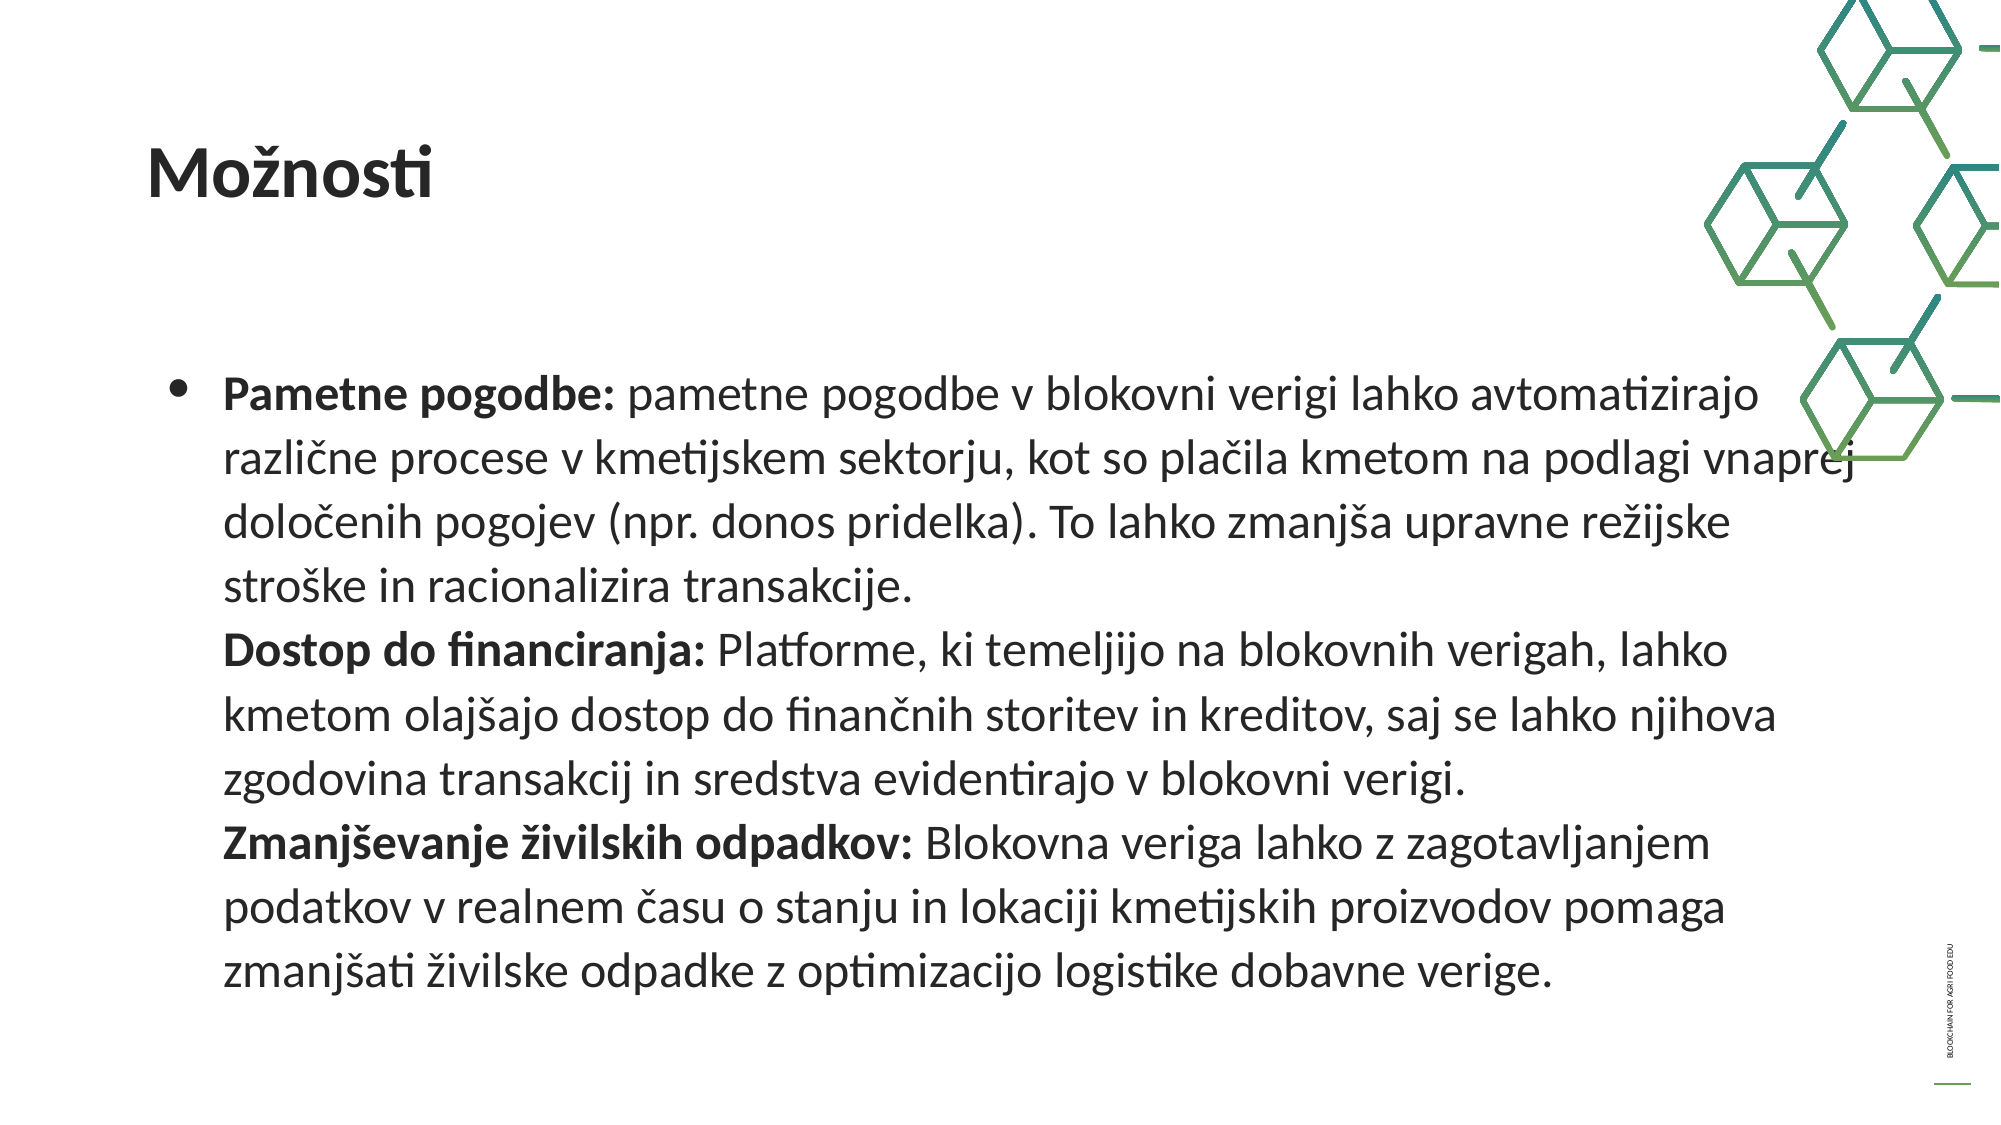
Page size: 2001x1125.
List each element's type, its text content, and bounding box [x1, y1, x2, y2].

list Pametne pogodbe: pametne pogodbe v blokovni verigi lahko avtomatizirajo različne procese v kmetijskem sektorju, kot so plačila kmetom na podlagi vnaprej določenih pogojev (npr. donos pridelka). To lahko zmanjša upravne režijske stroške in racionalizira transakcije. Dostop do financiranja: Platforme, ki temeljijo na blokovnih verigah, lahko kmetom olajšajo dostop do finančnih storitev in kreditov, saj se lahko njihova zgodovina transakcij in sredstva evidentirajo v blokovni verigi. Zmanjševanje živilskih odpadkov: Blokovna veriga lahko z zagotavljanjem podatkov v realnem času o stanju in lokaciji kmetijskih proizvodov pomaga zmanjšati živilske odpadke z optimizacijo logistike dobavne verige. [151, 348, 1890, 1052]
list Možnosti [130, 124, 1698, 337]
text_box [1703, 0, 2000, 462]
